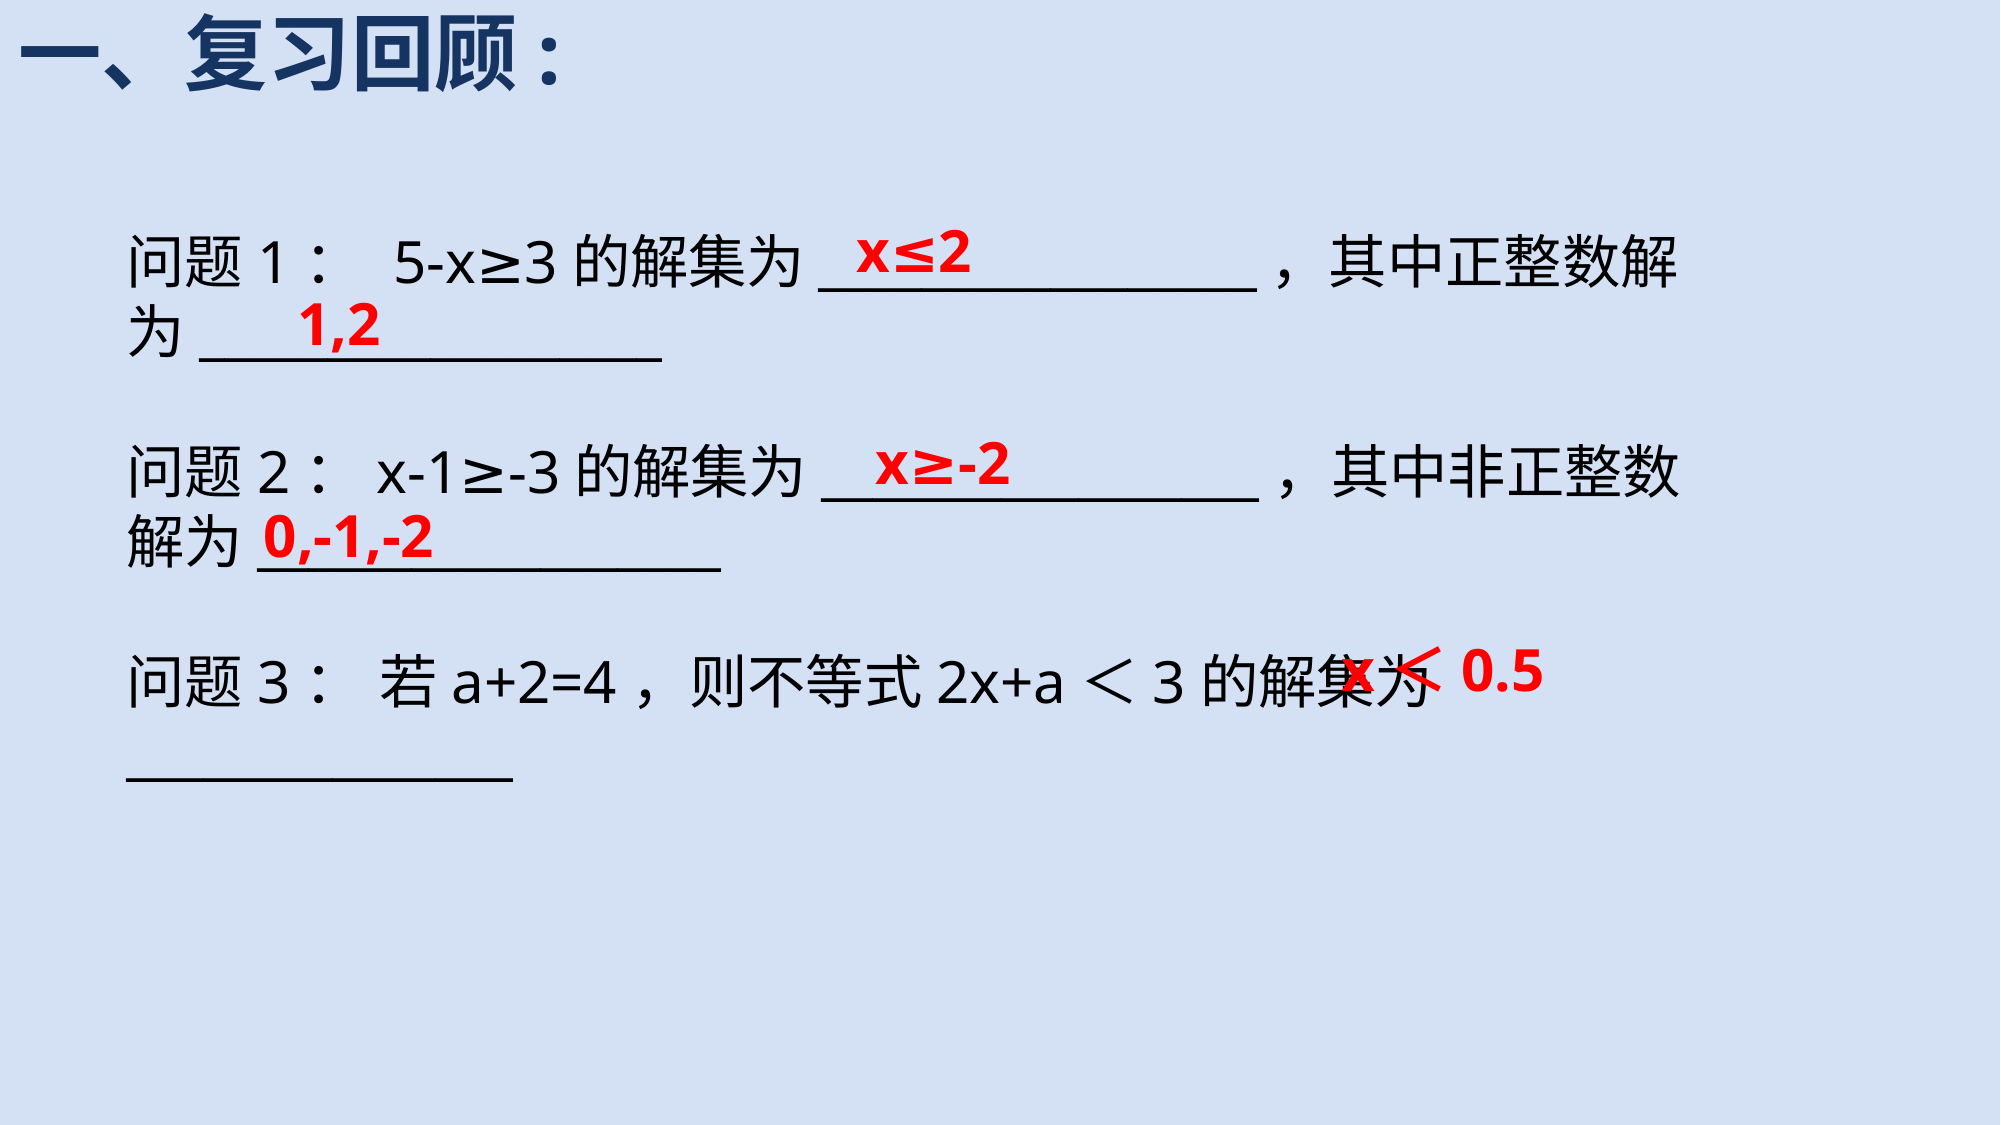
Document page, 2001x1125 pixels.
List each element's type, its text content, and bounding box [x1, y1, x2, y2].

text_box 问题1： 5-x≥3的解集为_________________，其中正整数解为__________________ 问题2：x-1≥-3的解集为_________________，其中非正整数解为__________________ 问题3： 若a+2=4，则不等式2x+a＜3的解集为_______________ [112, 218, 1731, 793]
text_box x≤2 [841, 206, 1159, 292]
text_box 1,2 [282, 279, 489, 365]
text_box 一、复习回顾: [3, 0, 629, 110]
text_box 0,-1,-2 [249, 491, 635, 577]
text_box x＜0.5 [1327, 626, 1644, 711]
text_box x≥-2 [861, 418, 1178, 504]
